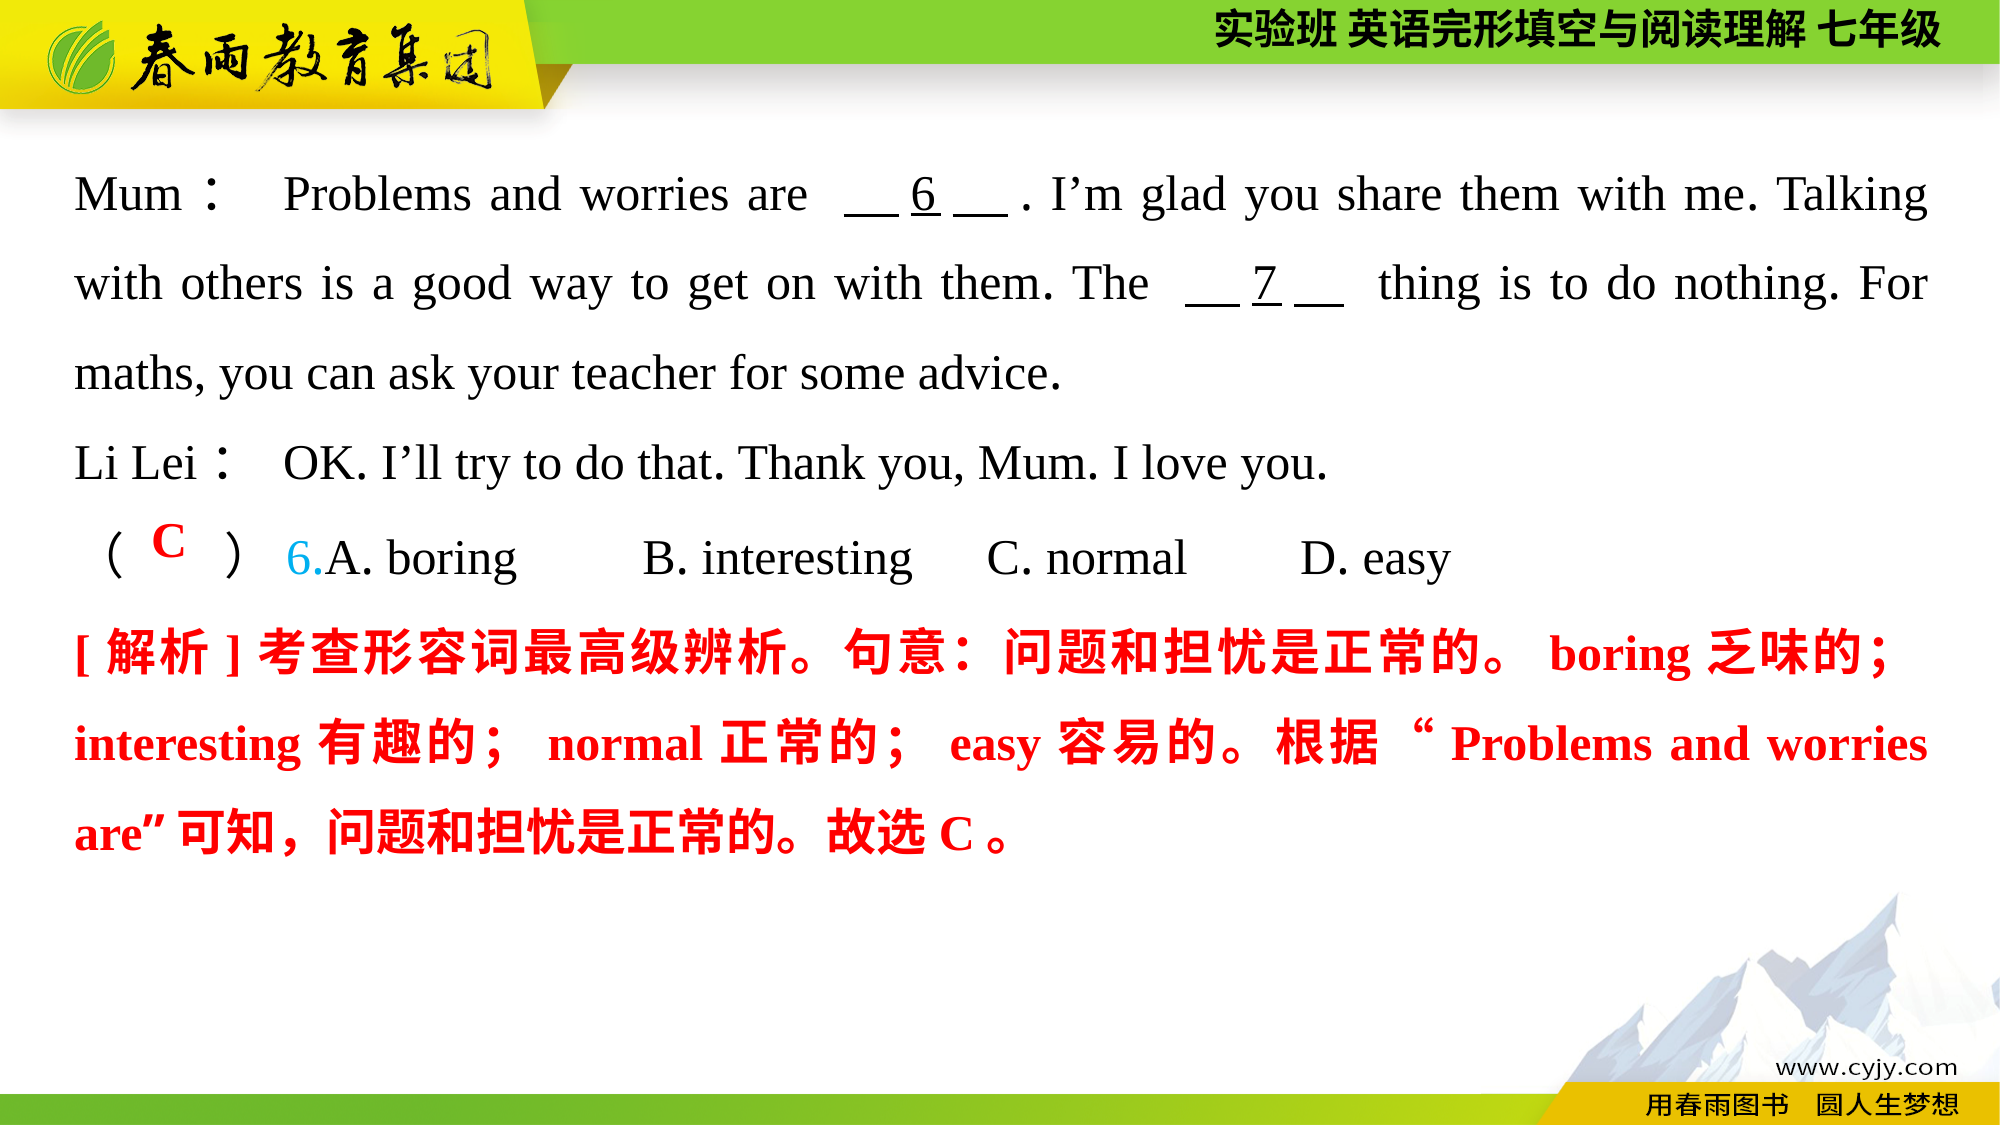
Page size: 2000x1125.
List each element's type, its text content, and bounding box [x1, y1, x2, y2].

text_box （ ）6.A. boring B. interesting C. normal D. easy [59, 486, 1944, 582]
picture [0, 0, 2000, 1125]
text_box [解析]考查形容词最高级辨析。句意：问题和担忧是正常的。boring乏味的；interesting有趣的；normal正常的；easy容易的。根据“Problems and worries are”可知，问题和担忧是正常的。故选C。 [59, 582, 1944, 868]
list Mum： Problems and worries are 6 . I’m glad you share them with me. Talking with others is a good way to get on with them. The 7 thing is to do nothing. For maths, you can ask your teacher for some advice. Li Lei： OK. I’ll try to do that. Thank you, Mum. I love you. [59, 122, 1944, 486]
text_box C [136, 499, 202, 575]
